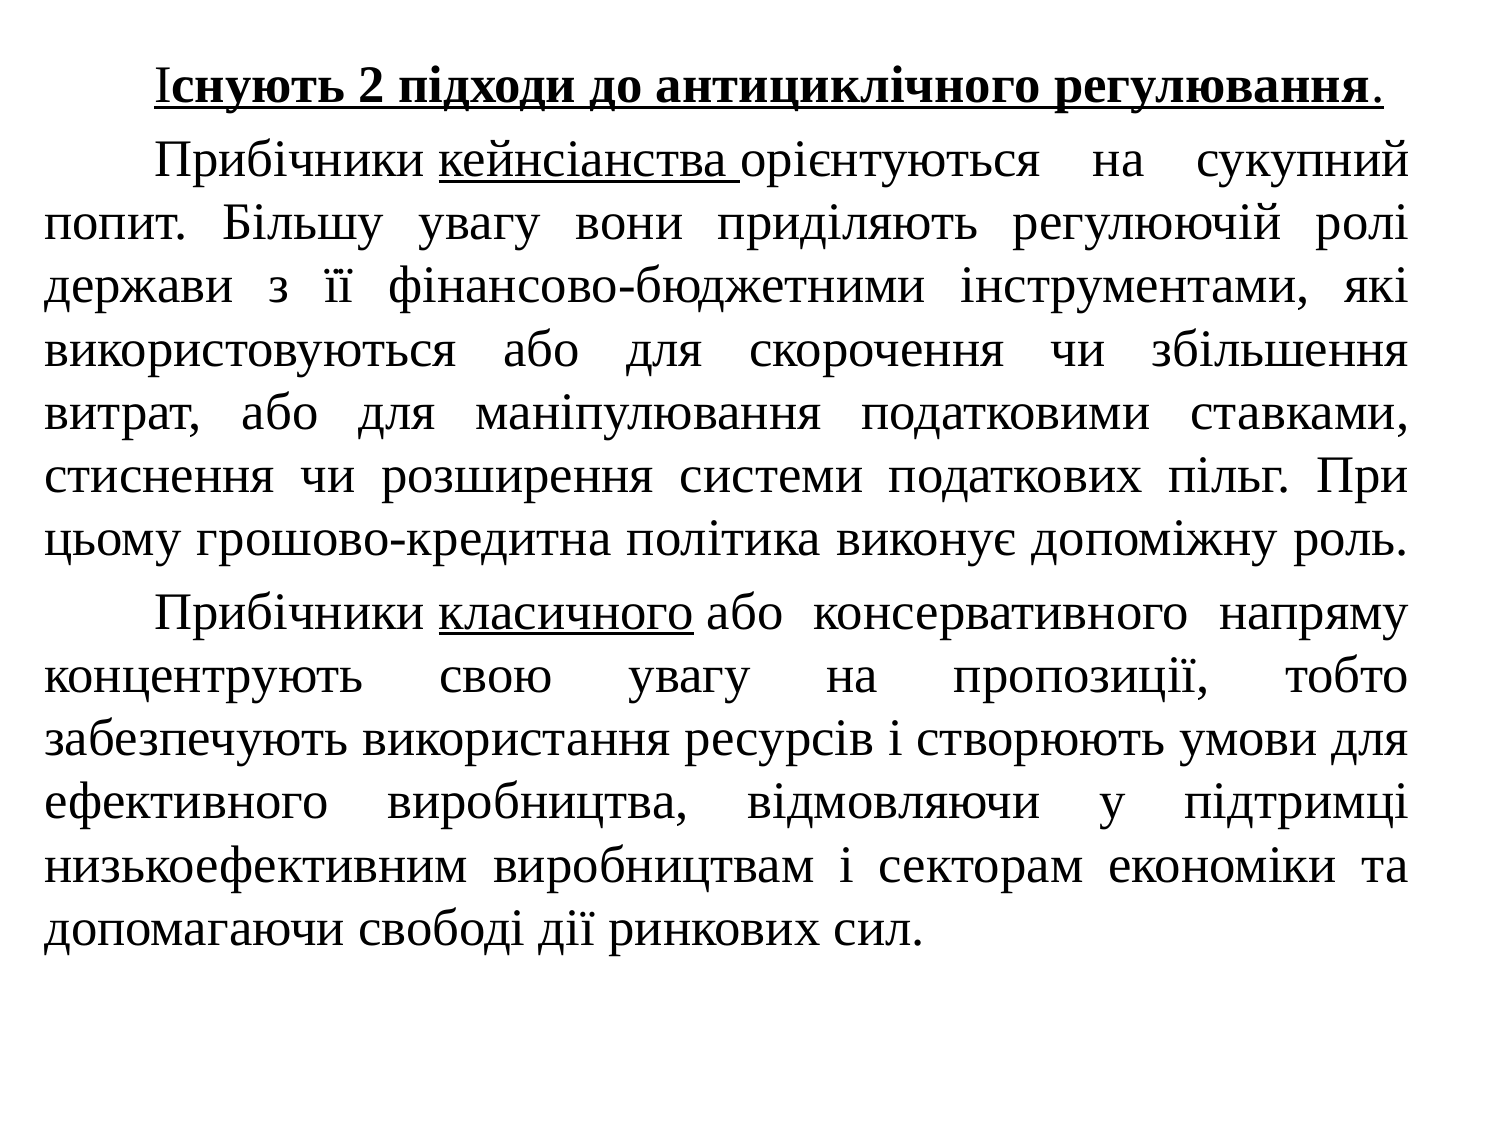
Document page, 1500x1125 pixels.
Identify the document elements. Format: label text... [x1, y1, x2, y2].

list Існують 2 підходи до антициклічного регулювання. Прибічники кейнсіанства орієнтуються на сукупний попит. Більшу увагу вони приділяють регулюючій ролі держави з її фінансово-бюджетними інструментами, які використовуються або для скорочення чи збільшення витрат, або для маніпулювання податковими ставками, стиснення чи розширення системи податкових пільг. При цьому грошово-кредитна політика виконує допоміжну роль. Прибічники класичного або консервативного напряму концентрують свою увагу на пропозиції, тобто забезпечують використання ресурсів і створюють умови для ефективного виробництва, відмовляючи у підтримці низькоефективним виробництвам і секторам економіки та допомагаючи свободі дії ринкових сил. [29, 42, 1425, 1005]
